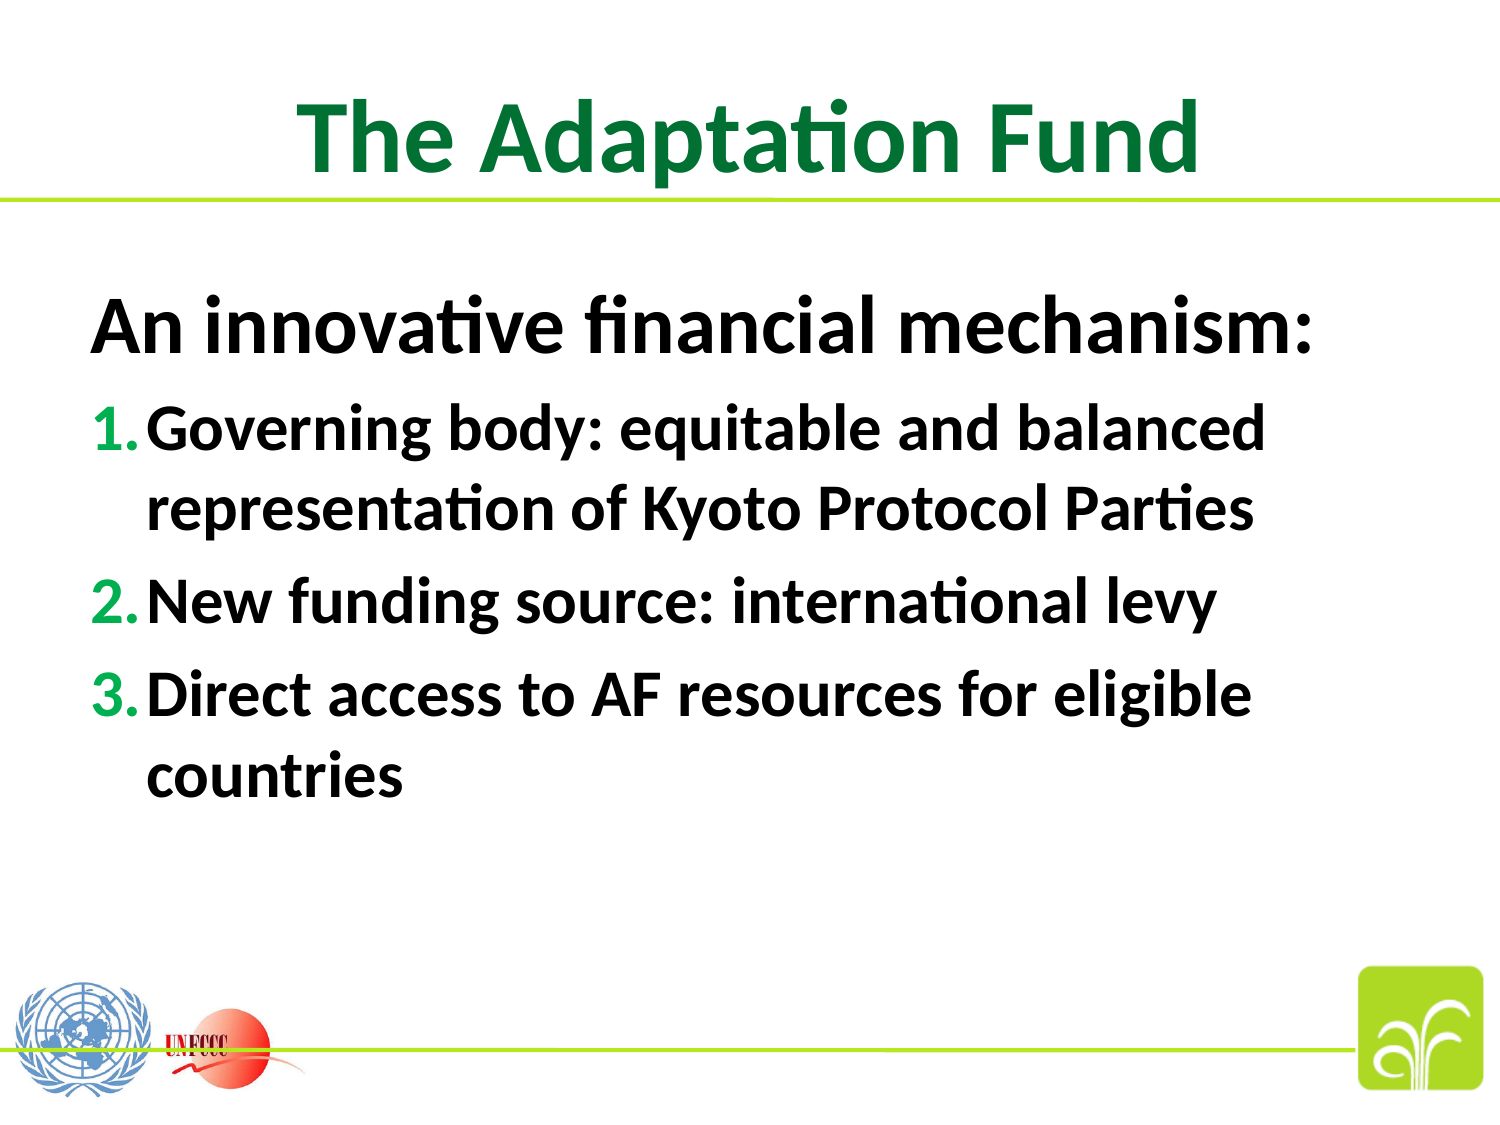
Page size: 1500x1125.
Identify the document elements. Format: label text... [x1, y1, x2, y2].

picture [12, 974, 313, 1047]
picture [12, 1053, 313, 1107]
title The Adaptation Fund [74, 37, 1426, 226]
list An innovative financial mechanism: Governing body: equitable and balanced representation of Kyoto Protocol Parties New funding source: international levy Direct access to AF resources for eligible countries [74, 262, 1426, 1006]
